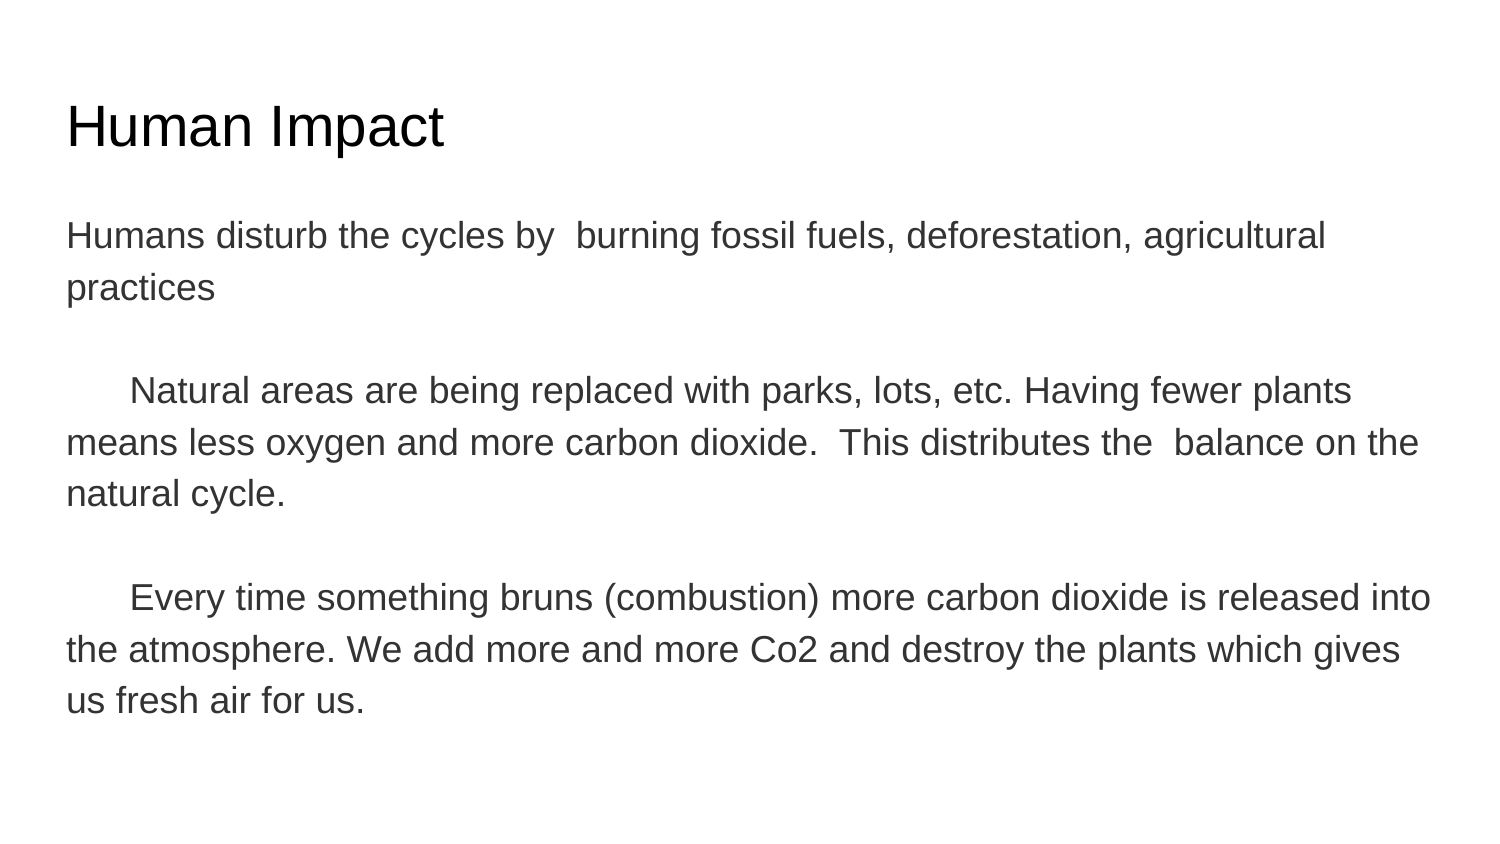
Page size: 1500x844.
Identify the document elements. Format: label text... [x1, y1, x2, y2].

title Human Impact [51, 72, 1449, 167]
list Humans disturb the cycles by burning fossil fuels, deforestation, agricultural practices Natural areas are being replaced with parks, lots, etc. Having fewer plants means less oxygen and more carbon dioxide. This distributes the balance on the natural cycle. Every time something bruns (combustion) more carbon dioxide is released into the atmosphere. We add more and more Co2 and destroy the plants which gives us fresh air for us. [51, 189, 1449, 750]
